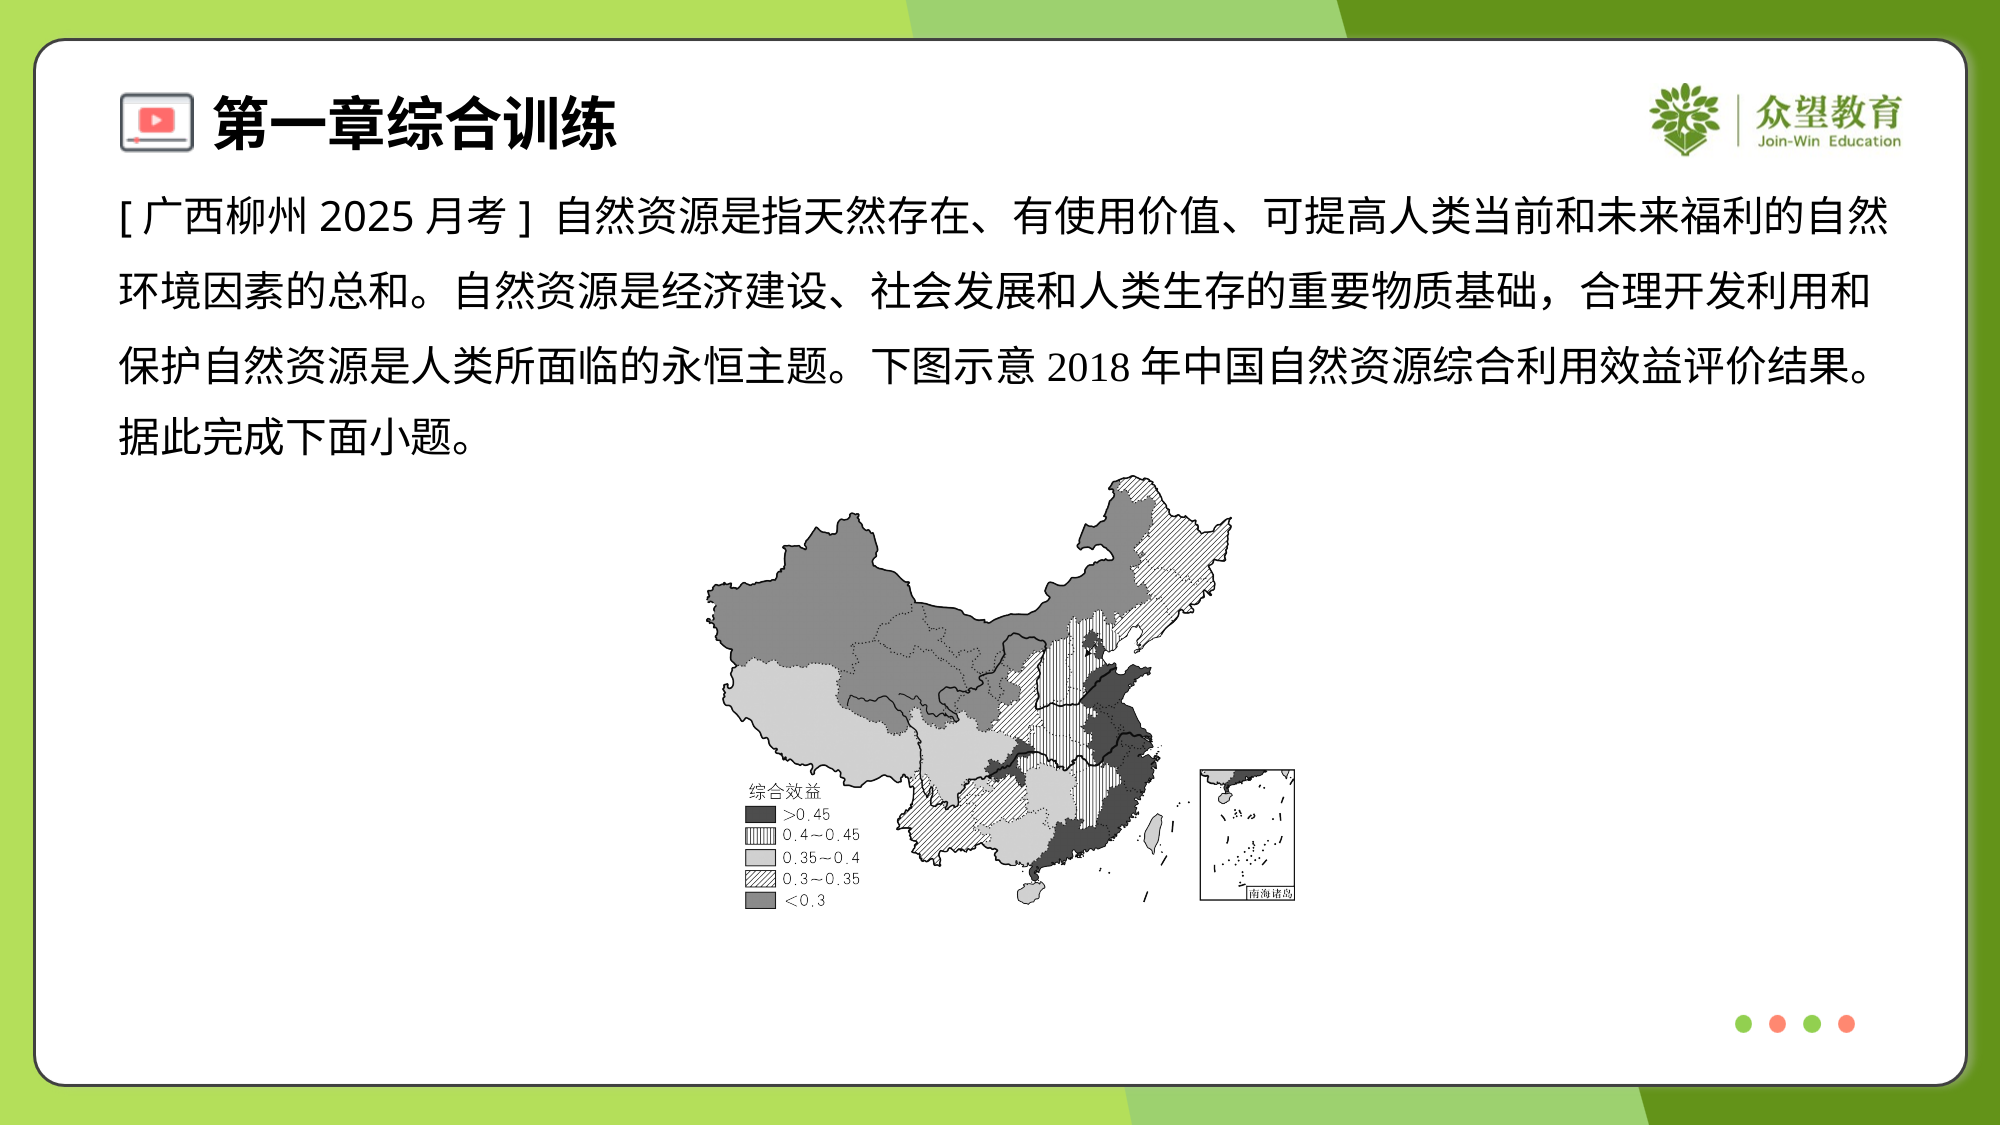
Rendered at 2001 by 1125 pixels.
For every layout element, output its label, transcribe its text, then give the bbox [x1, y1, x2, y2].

text_box [广西柳州2025月考] 自然资源是指天然存在、有使用价值、可提高人类当前和未来福利的自然 环境因素的总和。自然资源是经济建设、社会发展和人类生存的重要物质基础，合理开发利用和 保护自然资源是人类所面临的永恒主题。下图示意2018年中国自然资源综合利用效益评价结果。 据此完成下面小题。 [118, 164, 1883, 454]
picture [0, 0, 2000, 1125]
